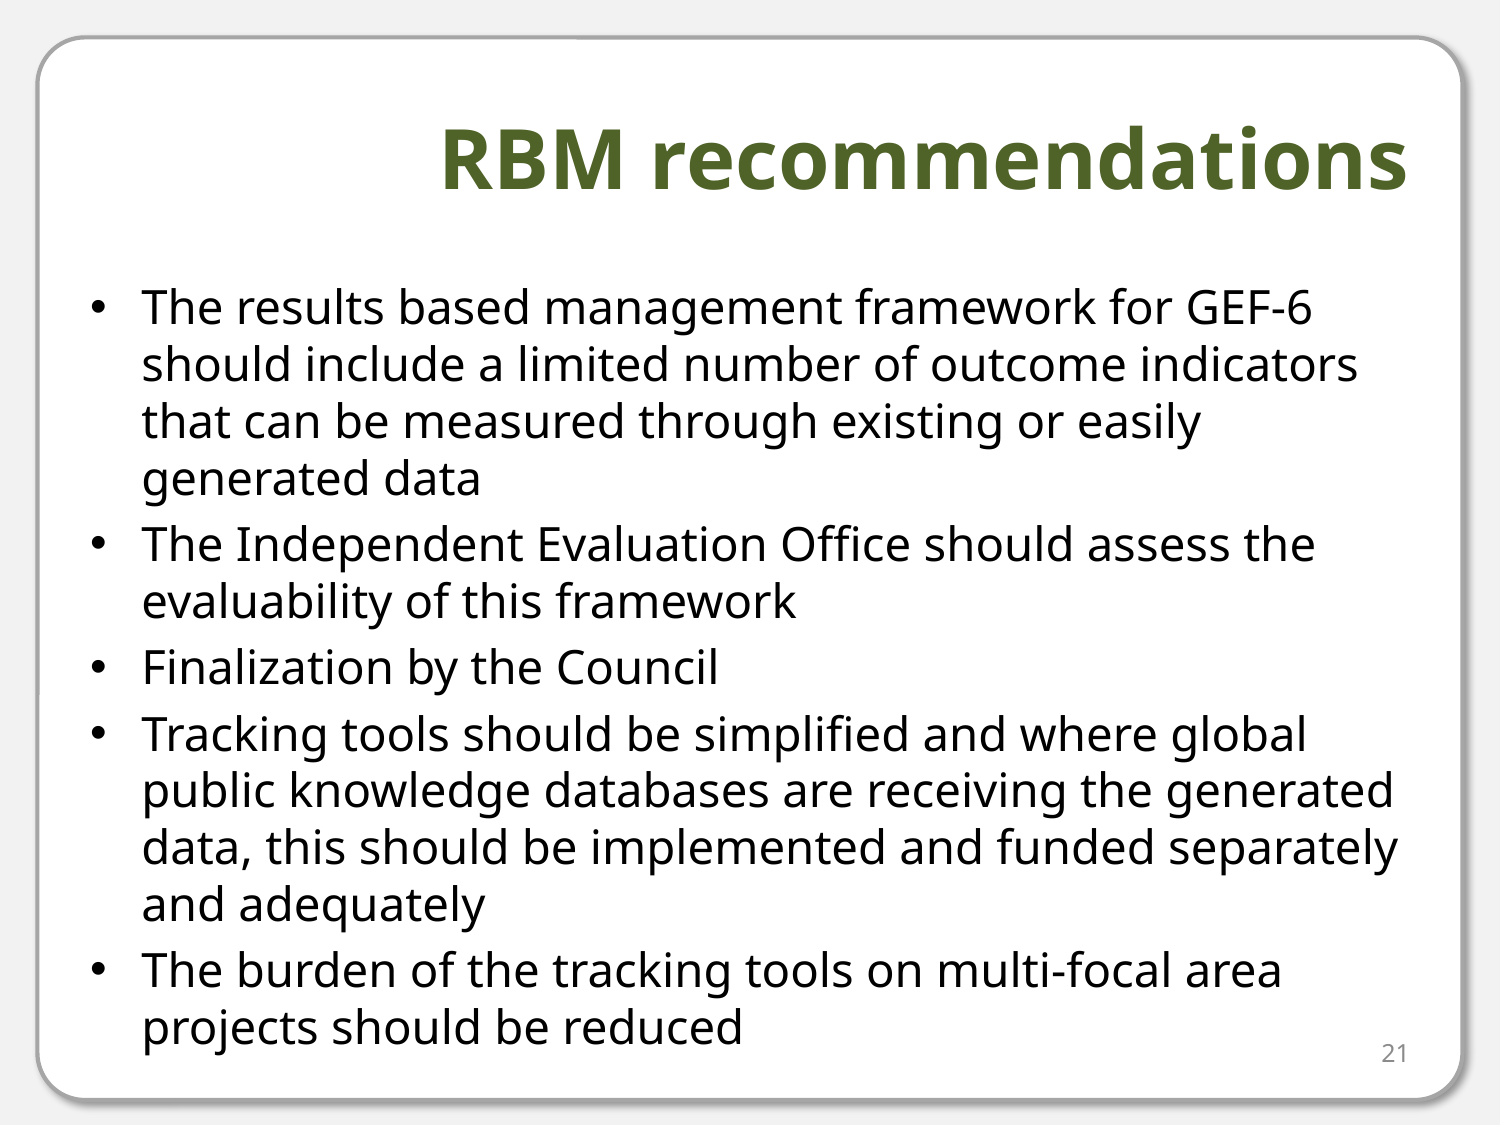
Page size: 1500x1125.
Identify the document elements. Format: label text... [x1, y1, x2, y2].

list The results based management framework for GEF-6 should include a limited number of outcome indicators that can be measured through existing or easily generated data The Independent Evaluation Office should assess the evaluability of this framework Finalization by the Council Tracking tools should be simplified and where global public knowledge databases are receiving the generated data, this should be implemented and funded separately and adequately The burden of the tracking tools on multi-focal area projects should be reduced [75, 270, 1425, 1063]
title RBM recommendations [75, 62, 1425, 250]
slide_number 21 [1074, 1025, 1425, 1085]
